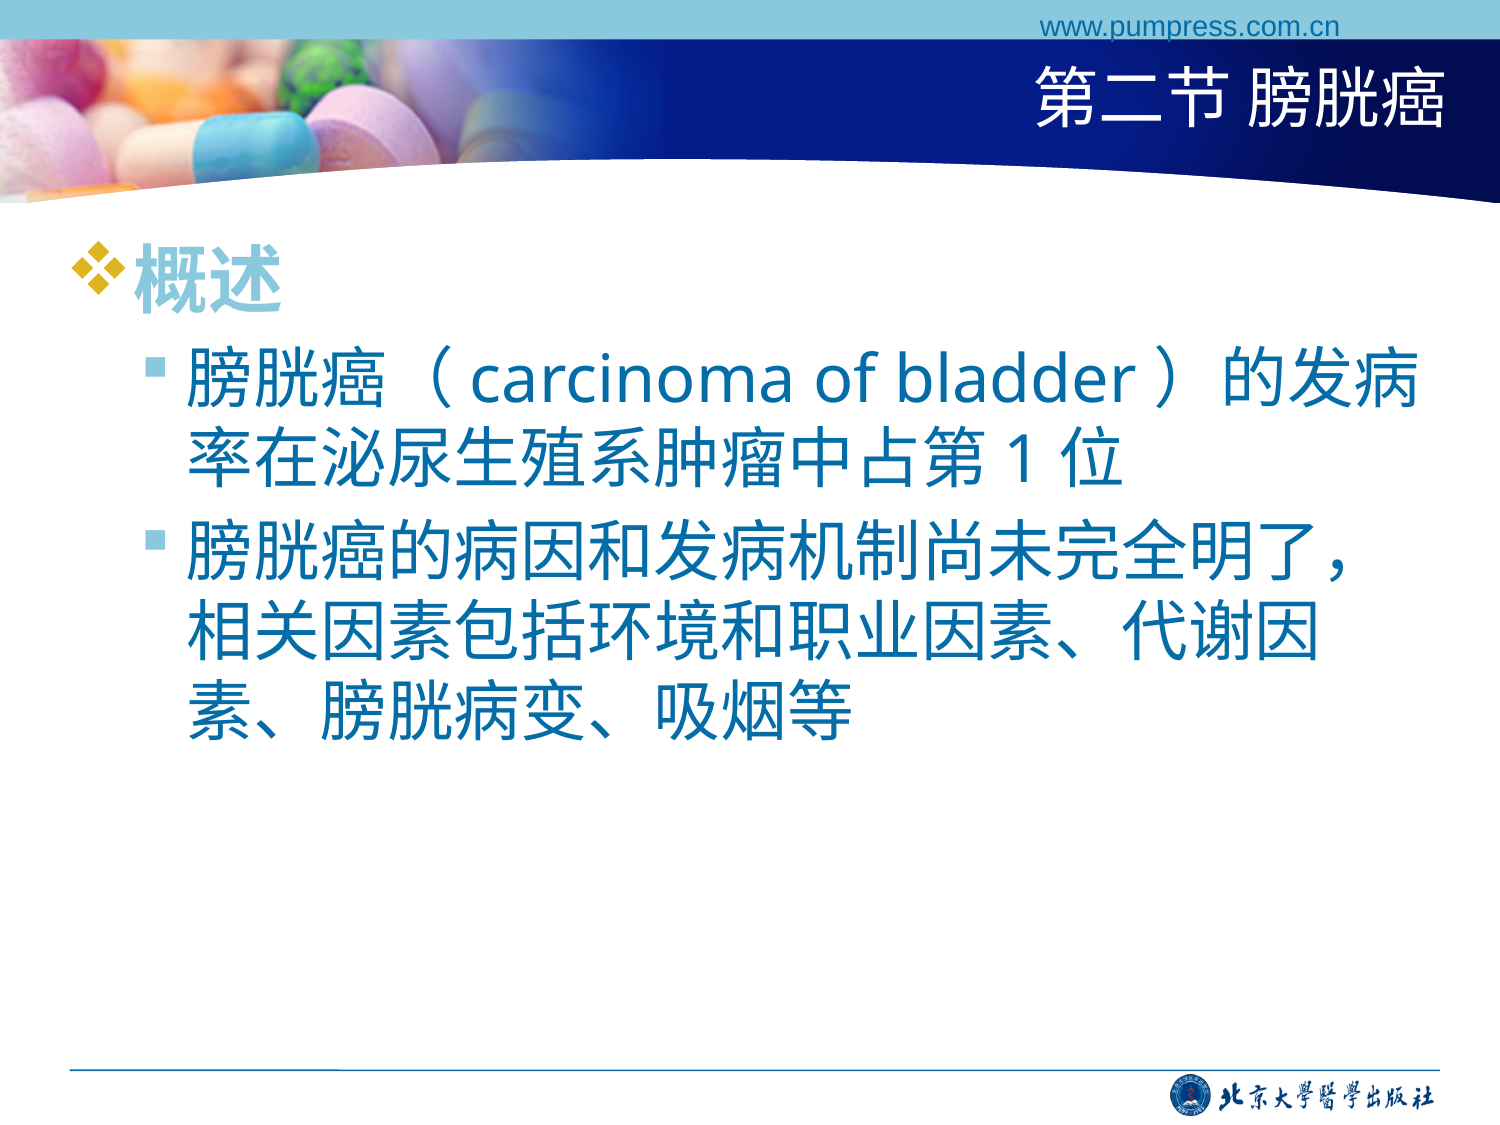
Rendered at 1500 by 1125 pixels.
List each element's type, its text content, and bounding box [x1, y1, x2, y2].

list 概述 膀胱癌（carcinoma of bladder）的发病率在泌尿生殖系肿瘤中占第1位 膀胱癌的病因和发病机制尚未完全明了，相关因素包括环境和职业因素、代谢因素、膀胱病变、吸烟等 [49, 224, 1463, 1026]
slide_number www.pumpress.com.cn [1025, 0, 1463, 38]
picture [1170, 1074, 1436, 1118]
title 第二节 膀胱癌 [137, 49, 1463, 143]
picture [0, 40, 1500, 203]
